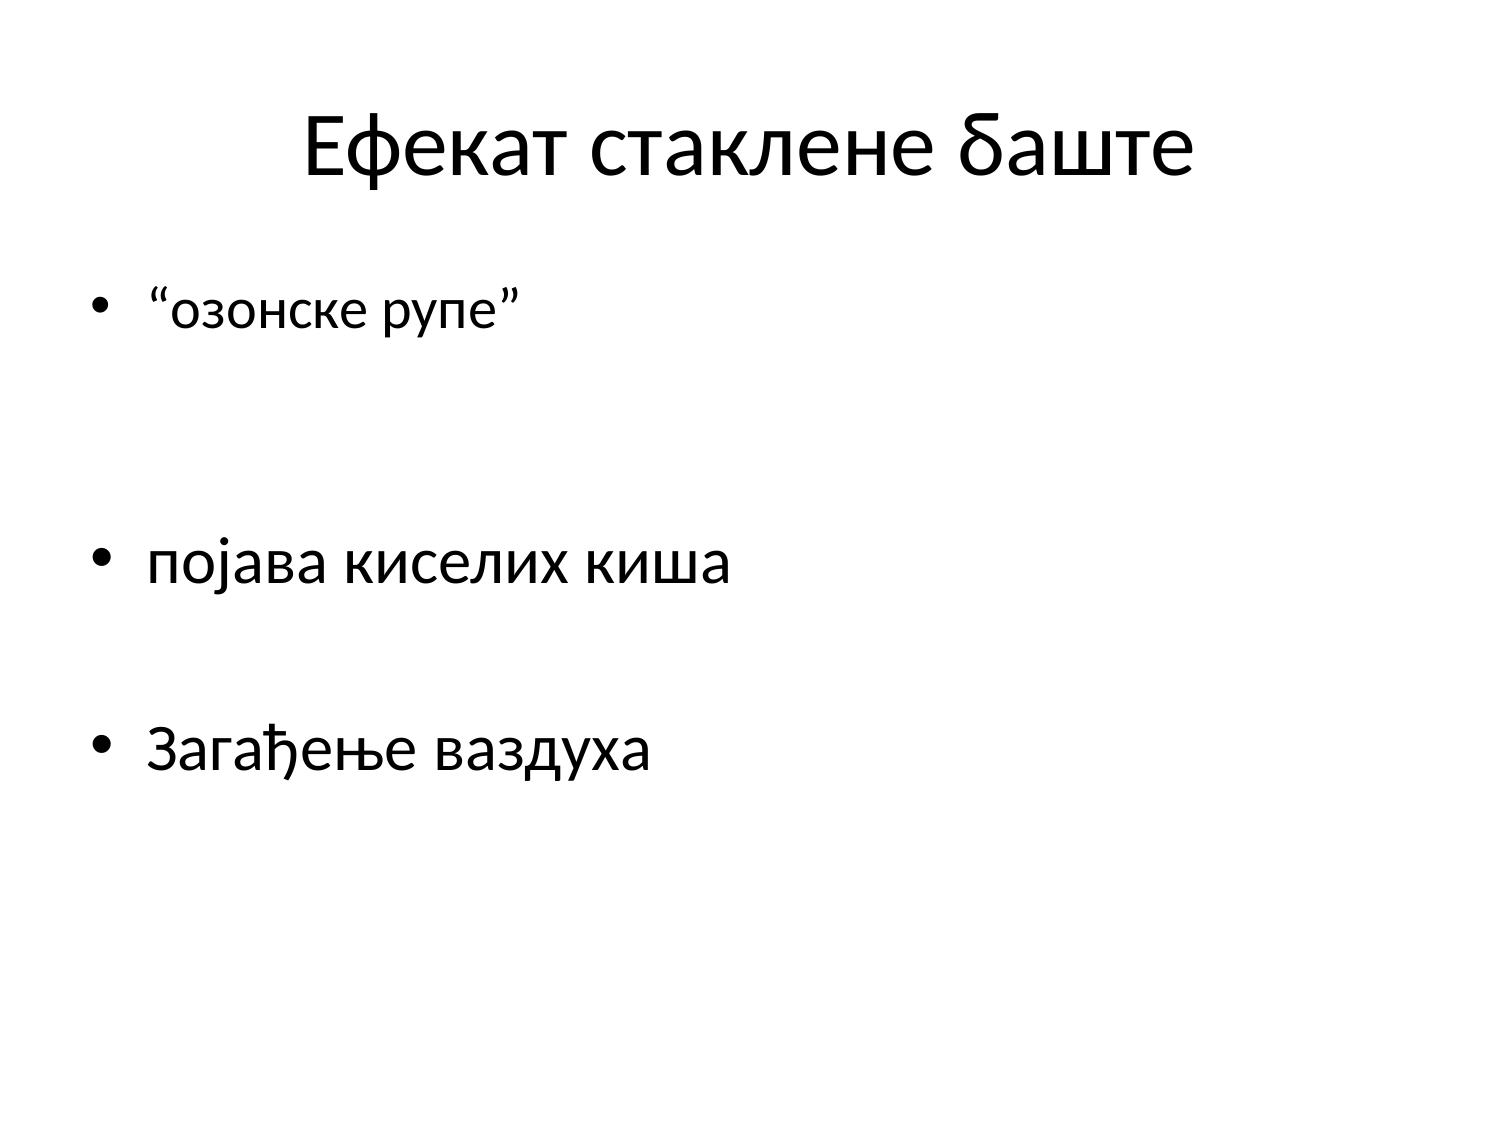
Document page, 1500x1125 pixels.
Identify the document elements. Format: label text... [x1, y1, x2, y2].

title Ефекат стаклене баште [75, 45, 1425, 233]
list “озонске рупе” појава киселих киша Загађење ваздуха [75, 262, 1425, 1005]
